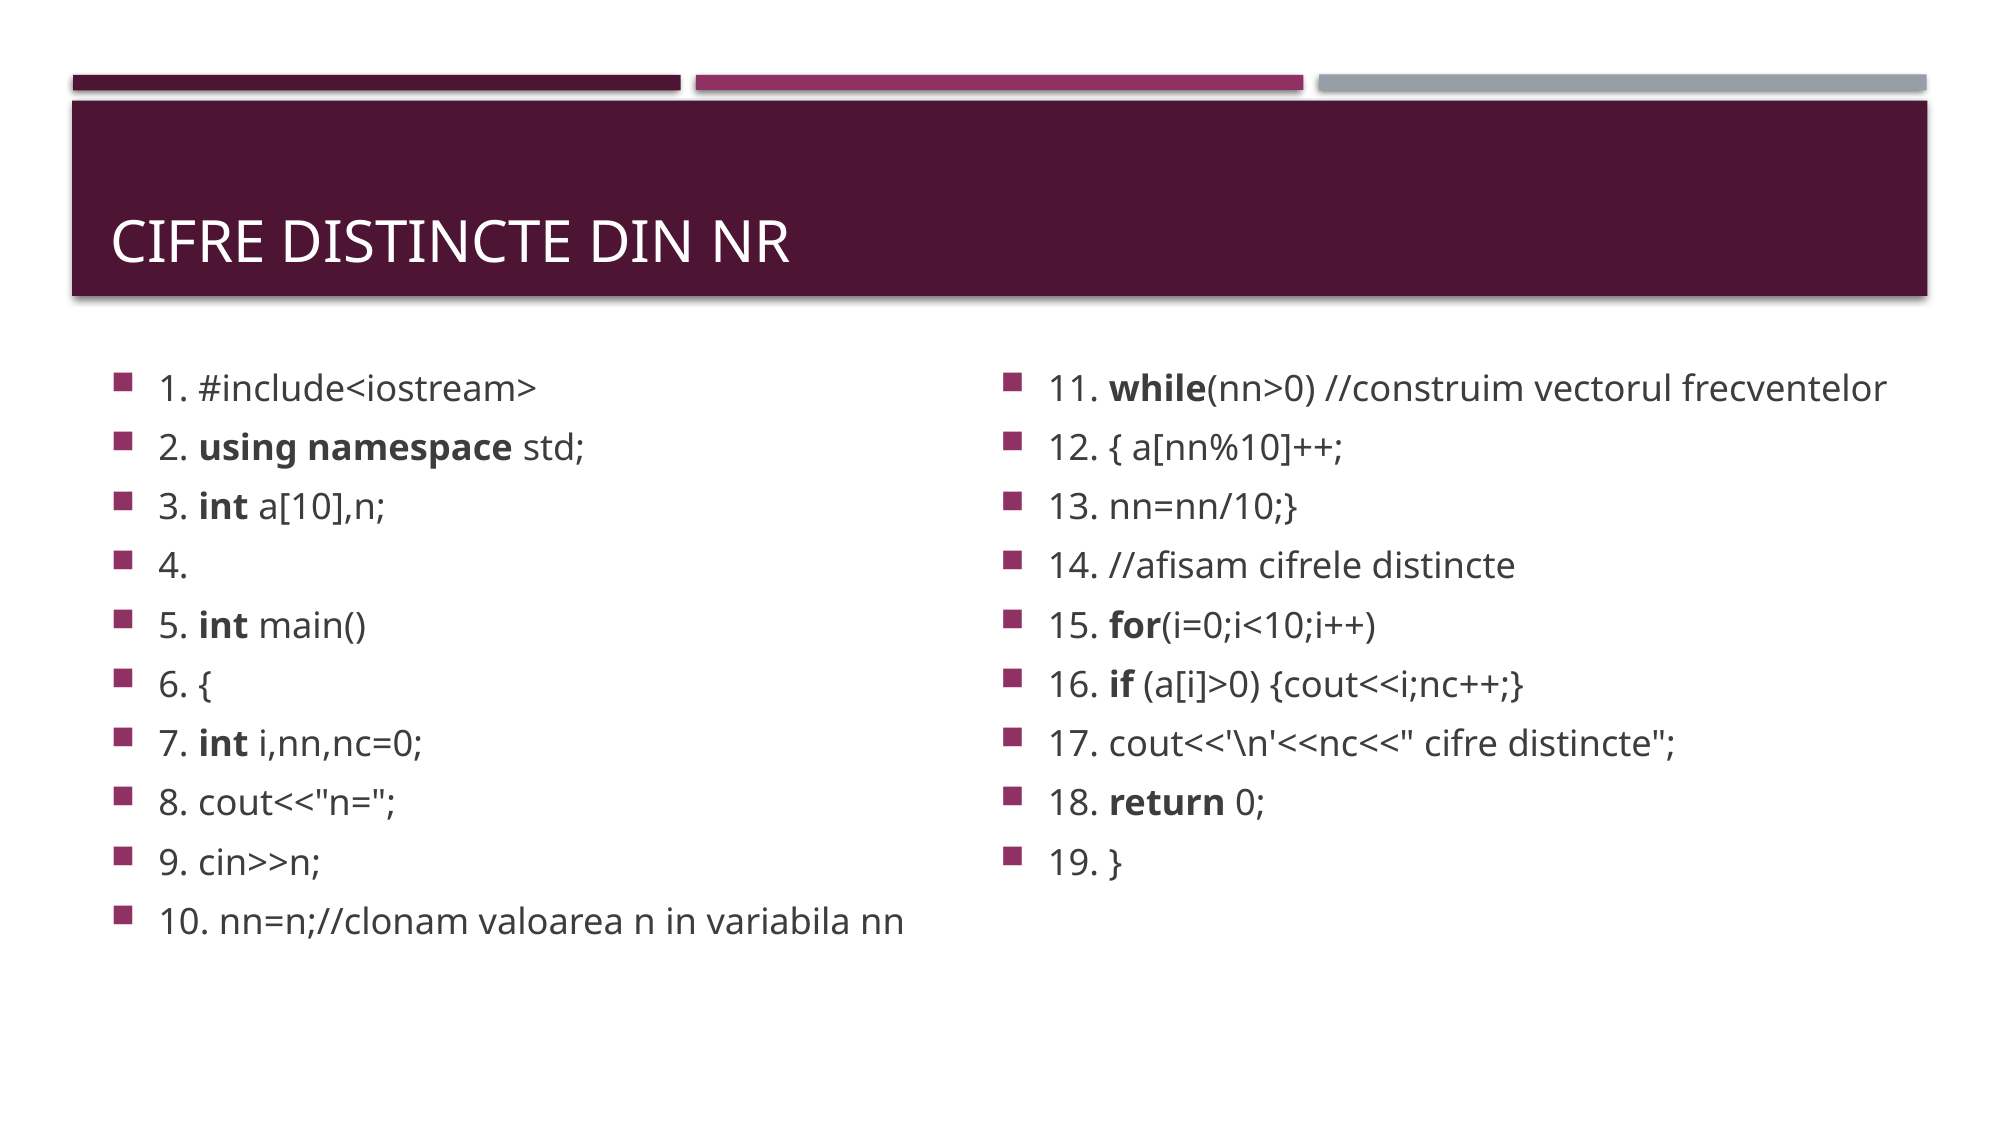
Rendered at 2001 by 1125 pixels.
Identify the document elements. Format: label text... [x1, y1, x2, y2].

list 1. #include<iostream> 2. using namespace std; 3. int a[10],n; 4. 5. int main() 6. { 7. int i,nn,nc=0; 8. cout<<"n="; 9. cin>>n; 10. nn=n;//clonam valoarea n in variabila nn 11. while(nn>0) //construim vectorul frecventelor 12. { a[nn%10]++; 13. nn=nn/10;} 14. //afisam cifrele distincte 15. for(i=0;i<10;i++) 16. if (a[i]>0) {cout<<i;nc++;} 17. cout<<'\n'<<nc<<" cifre distincte"; 18. return 0; 19. } [95, 357, 1905, 967]
title Cifre distincte din nr [95, 115, 1905, 282]
